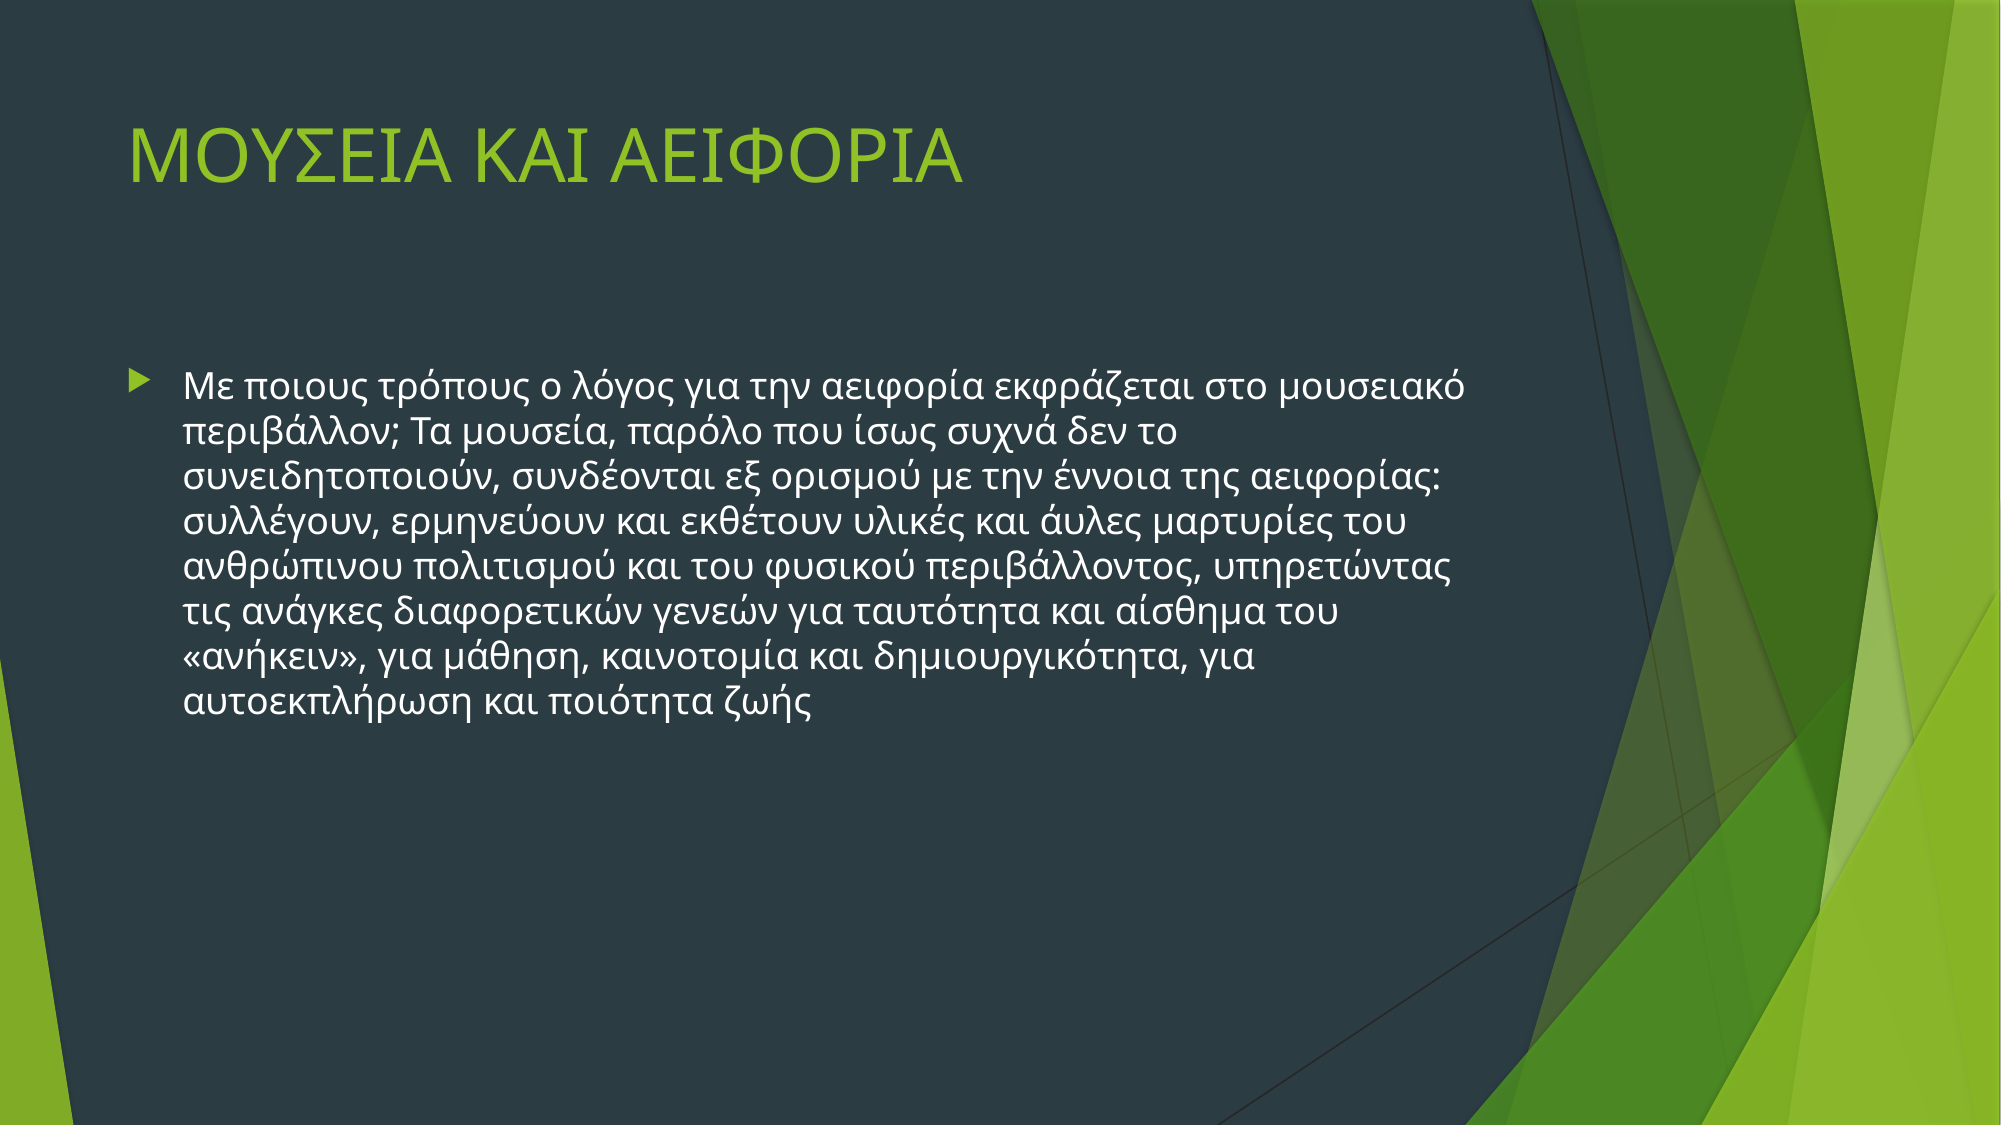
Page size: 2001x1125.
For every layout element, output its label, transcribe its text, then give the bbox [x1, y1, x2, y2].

list Με ποιους τρόπους ο λόγος για την αειφορία εκφράζεται στο μουσειακό περιβάλλον; Τα μουσεία, παρόλο που ίσως συχνά δεν το συνειδητοποιούν, συνδέονται εξ ορισμού με την έννοια της αειφορίας: συλλέγουν, ερμηνεύουν και εκθέτουν υλικές και άυλες μαρτυρίες του ανθρώπινου πολιτισμού και του φυσικού περιβάλλοντος, υπηρετώντας τις ανάγκες διαφορετικών γενεών για ταυτότητα και αίσθημα του «ανήκειν», για μάθηση, καινοτομία και δημιουργικότητα, για αυτοεκπλήρωση και ποιότητα ζωής [111, 354, 1522, 992]
title ΜΟΥΣΕΙΑ ΚΑΙ ΑΕΙΦΟΡΙΑ [111, 99, 1522, 317]
